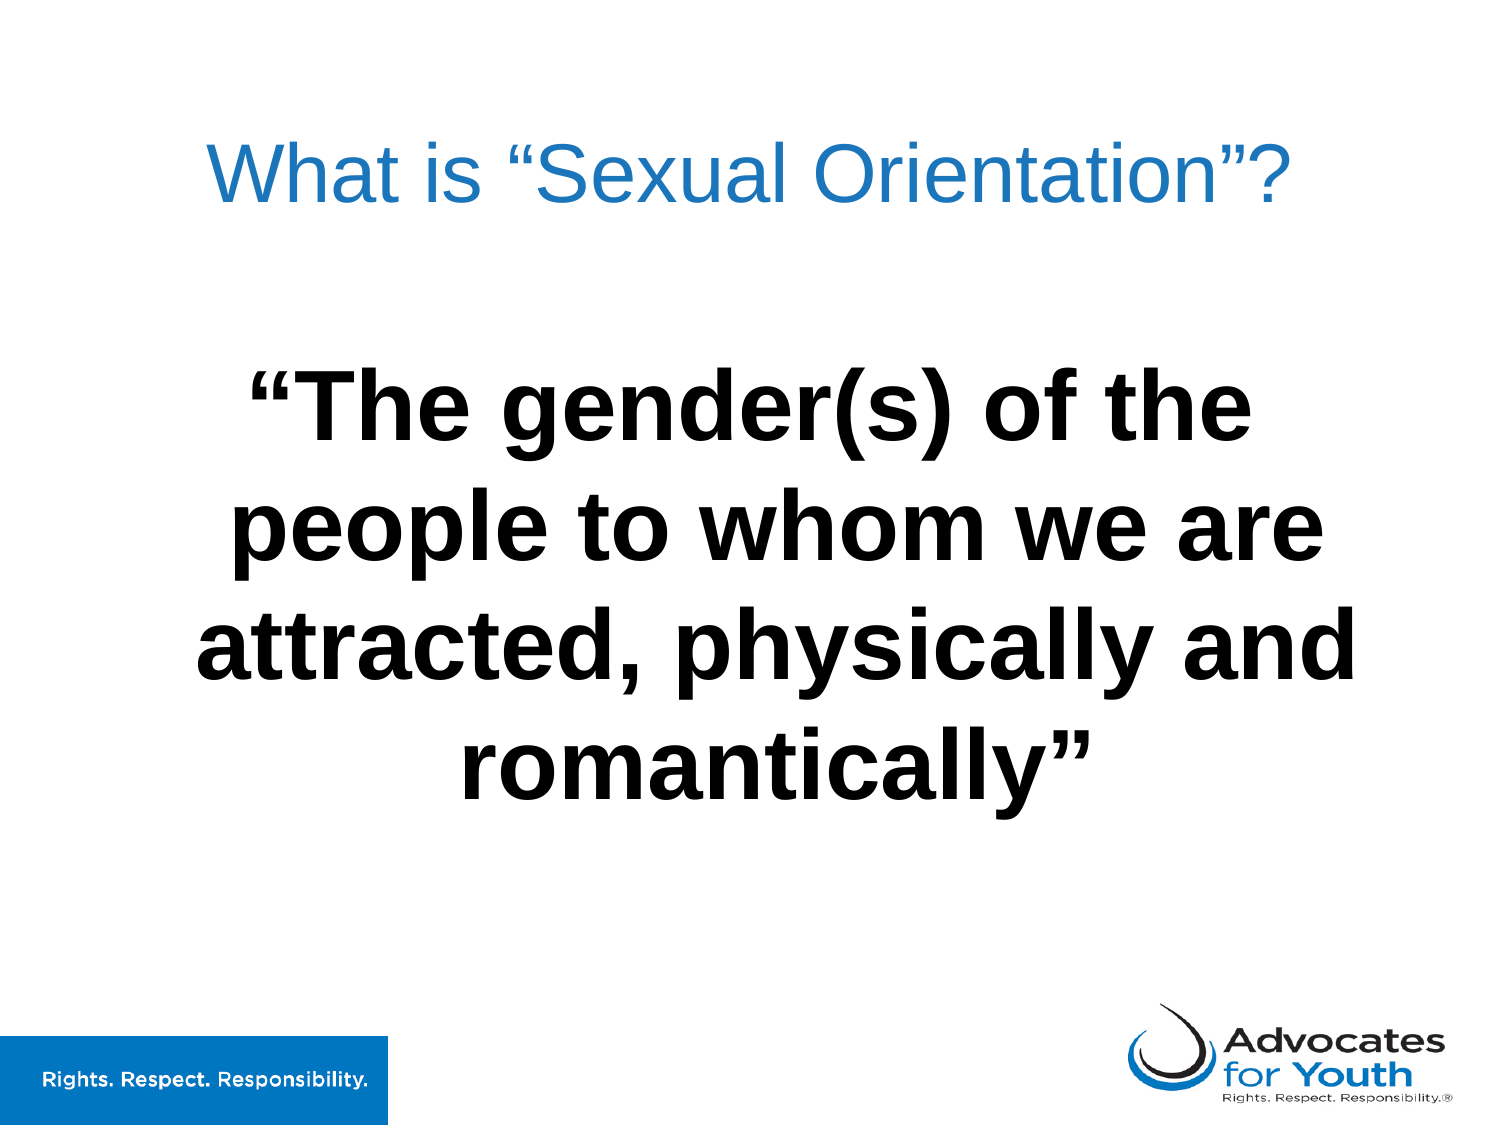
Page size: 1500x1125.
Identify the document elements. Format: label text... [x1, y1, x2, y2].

picture [0, 1036, 388, 1125]
title What is “Sexual Orientation”? [112, 75, 1388, 212]
list “The gender(s) of the people to whom we are attracted, physically and romantically” [112, 212, 1388, 888]
picture [1093, 988, 1495, 1123]
